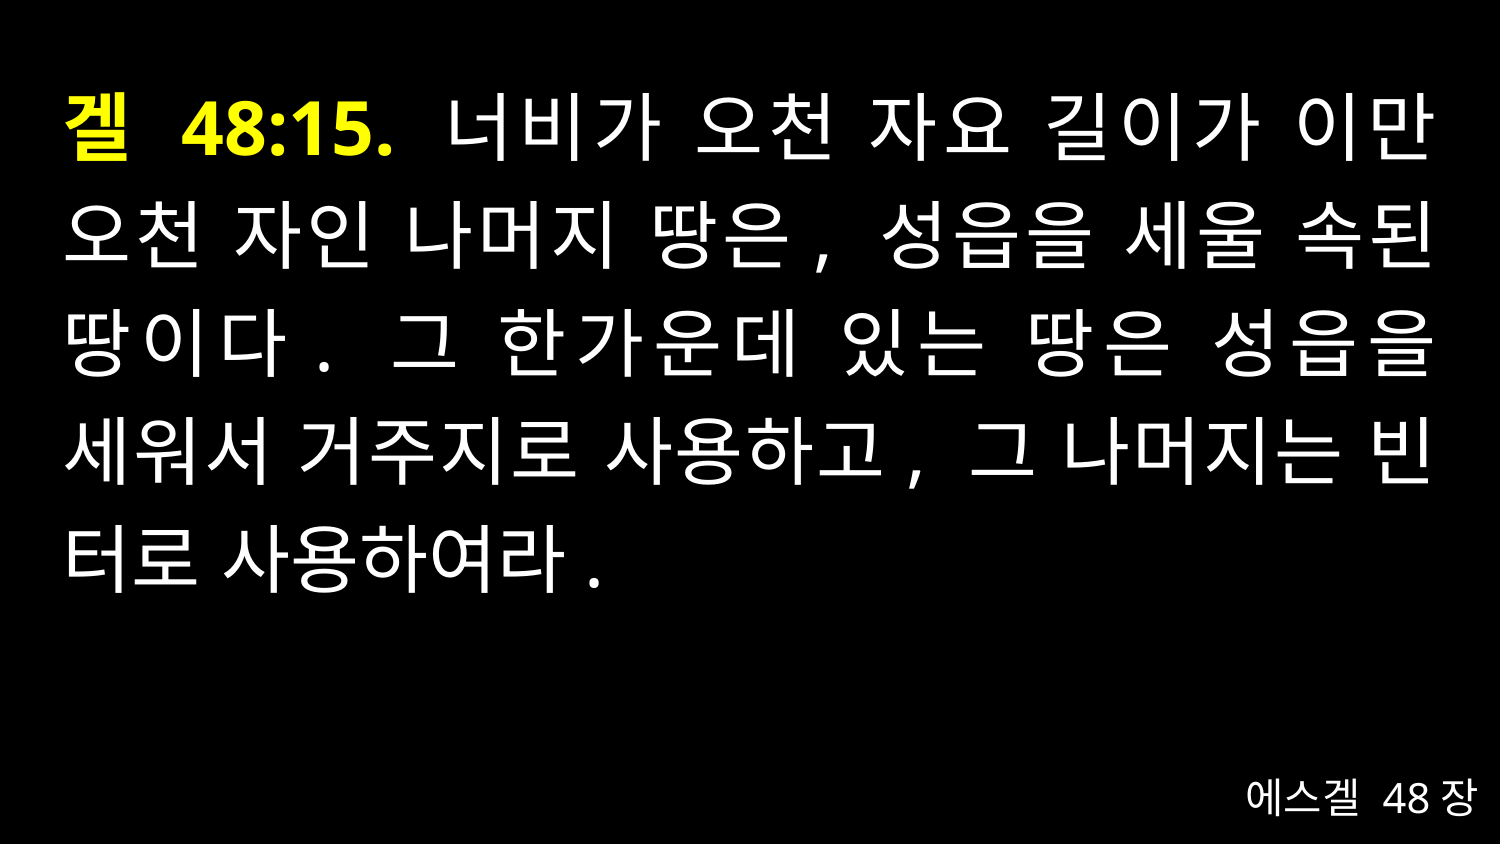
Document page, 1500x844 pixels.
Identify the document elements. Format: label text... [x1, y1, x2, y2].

title 겔 48:15. 너비가 오천 자요 길이가 이만 오천 자인 나머지 땅은, 성읍을 세울 속된 땅이다. 그 한가운데 있는 땅은 성읍을 세워서 거주지로 사용하고, 그 나머지는 빈 터로 사용하여라. [0, 0, 1500, 844]
subtitle 에스겔 48장 [916, 770, 1500, 844]
